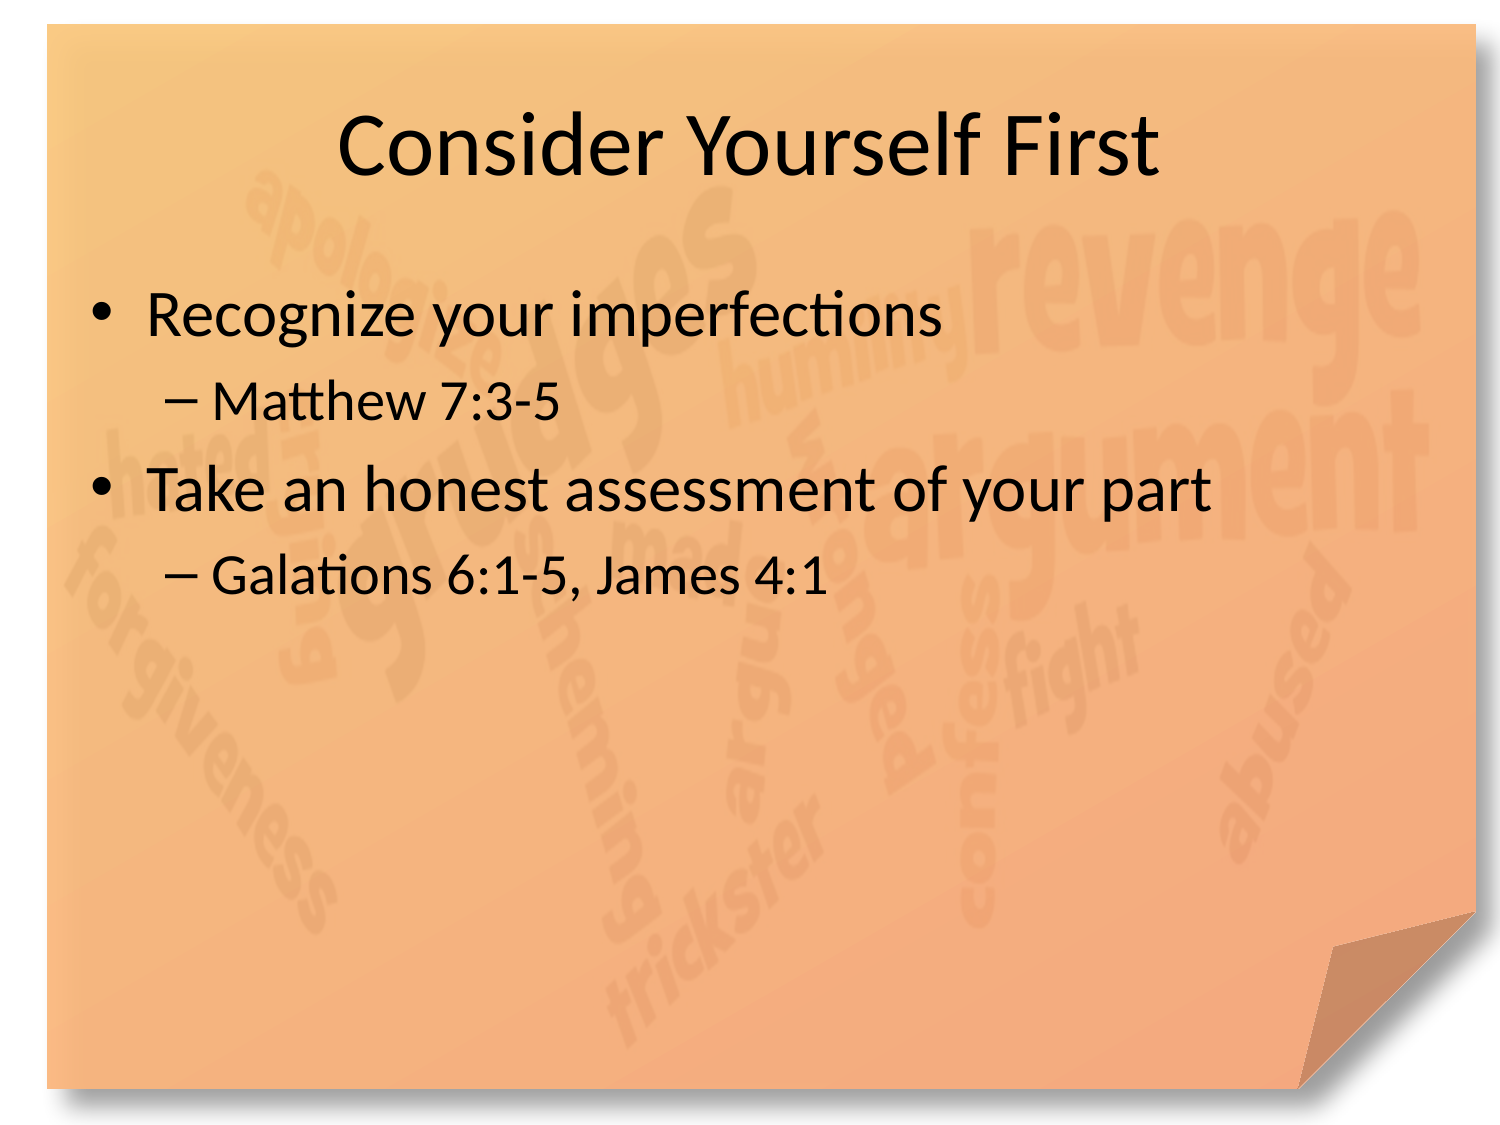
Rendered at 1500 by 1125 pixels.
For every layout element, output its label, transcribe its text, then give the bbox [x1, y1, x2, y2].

list Recognize your imperfections Matthew 7:3-5 Take an honest assessment of your part Galations 6:1-5, James 4:1 [75, 262, 1425, 1005]
title Consider Yourself First [75, 45, 1425, 233]
picture [0, 0, 1500, 1125]
